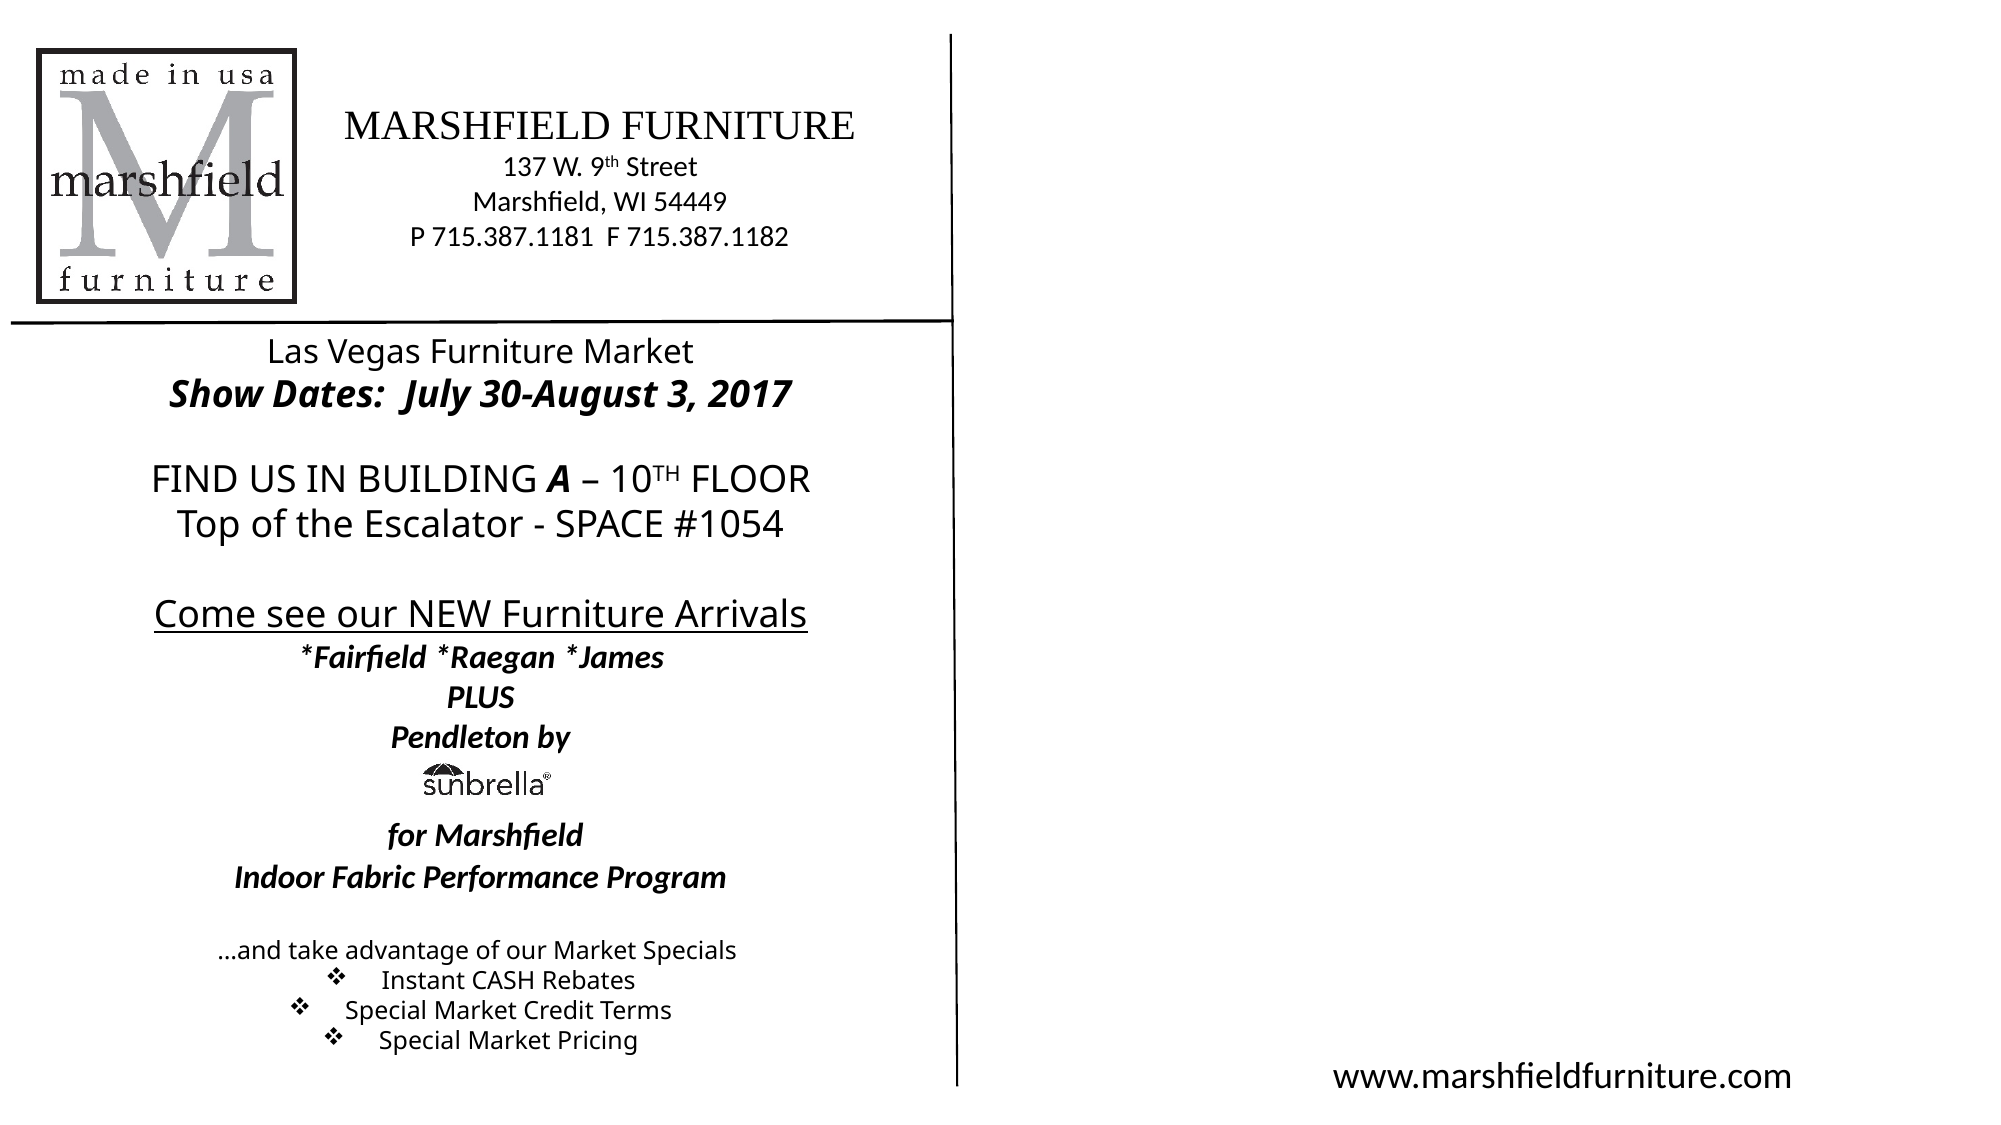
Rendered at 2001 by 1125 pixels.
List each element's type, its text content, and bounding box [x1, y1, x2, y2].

picture [407, 748, 558, 810]
text_box www.marshfieldfurniture.com [1318, 1043, 1809, 1104]
picture [36, 48, 297, 304]
text_box MARSHFIELD FURNITURE 137 W. 9th Street Marshfield, WI 54449 P 715.387.1181 F 715.387.1182 [329, 90, 871, 260]
text_box Las Vegas Furniture Market Show Dates: July 30-August 3, 2017 FIND US IN BUILDING A – 10TH FLOOR Top of the Escalator - SPACE #1054 Come see our NEW Furniture Arrivals *Fairfield *Raegan *James PLUS Pendleton by for Marshfield Indoor Fabric Performance Program …and take advantage of our Market Specials Instant CASH Rebates Special Market Credit Terms Special Market Pricing [135, 324, 827, 1103]
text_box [950, 33, 958, 1087]
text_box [10, 320, 950, 324]
